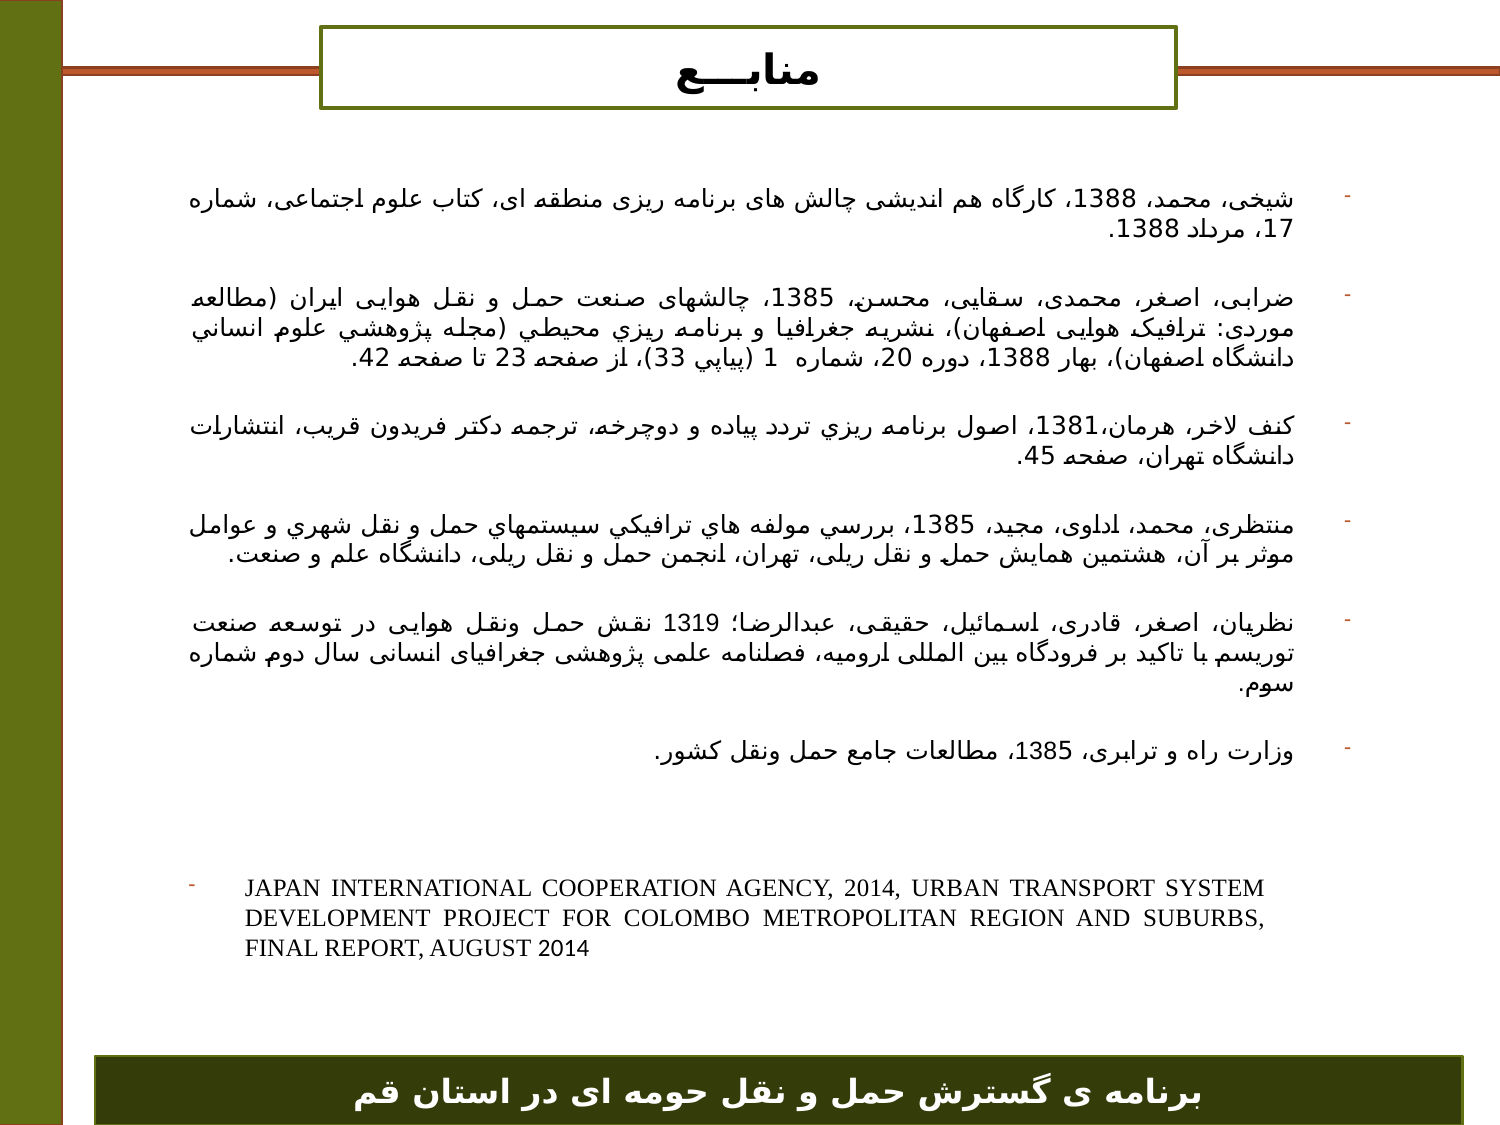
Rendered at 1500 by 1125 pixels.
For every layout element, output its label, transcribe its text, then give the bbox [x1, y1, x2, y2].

text_box [63, 66, 320, 76]
text_box برنامه ی گسترش حمل و نقل حومه ای در استان قم [94, 1055, 1464, 1125]
text_box [0, 0, 63, 1125]
text_box [1177, 66, 1500, 76]
text_box منابـــع [320, 26, 1177, 109]
subtitle شیخی، محمد، 1388، كارگاه هم اندیشی چالش های برنامه ریزی منطقه ای، کتاب علوم اجتماعی، شماره 17، مرداد 1388. ضرابی، اصغر، محمدی، سقایی، محسن، 1385، چالش­های صنعت حمل و نقل هوایی ایران (مطالعه موردی: ترافیک هوایی اصفهان)، نشریه جغرافيا و برنامه ريزي محيطي (مجله پژوهشي علوم انساني دانشگاه اصفهان)، بهار 1388، دوره 20، شماره 1 (پياپي 33)، از صفحه 23 تا صفحه 42. کنف لاخر، هرمان،1381، اصول برنامه ریزي تردد پیاده و دوچرخه، ترجمه دکتر فریدون قریب، انتشارات دانشگاه تهران، صفحه 45. منتظری، محمد، اداوی، مجید، 1385، بررسي مولفه هاي ترافيكي سيستمهاي حمل و نقل شهري و عوامل موثر بر آن، هشتمین همایش حمل و نقل ریلی، تهران، انجمن حمل و نقل ریلی، دانشگاه علم و صنعت. نظریان، اصغر، قادری، اسمائیل، حقیقی، عبدالرضا؛ 1319 نقش حمل ونقل هوایی در توسعه صنعت توریسم با تاكید بر فرودگاه بین المللی ارومیه، فصلنامه علمی پژوهشی جغرافیای انسانی سال دوم شماره سوم. وزارت راه و ترابری، 1385، مطالعات جامع حمل ونقل كشور. JAPAN INTERNATIONAL COOPERATION AGENCY, 2014, URBAN TRANSPORT SYSTEM DEVELOPMENT PROJECT FOR COLOMBO METROPOLITAN REGION AND SUBURBS, FINAL REPORT, AUGUST 2014 [173, 175, 1367, 797]
